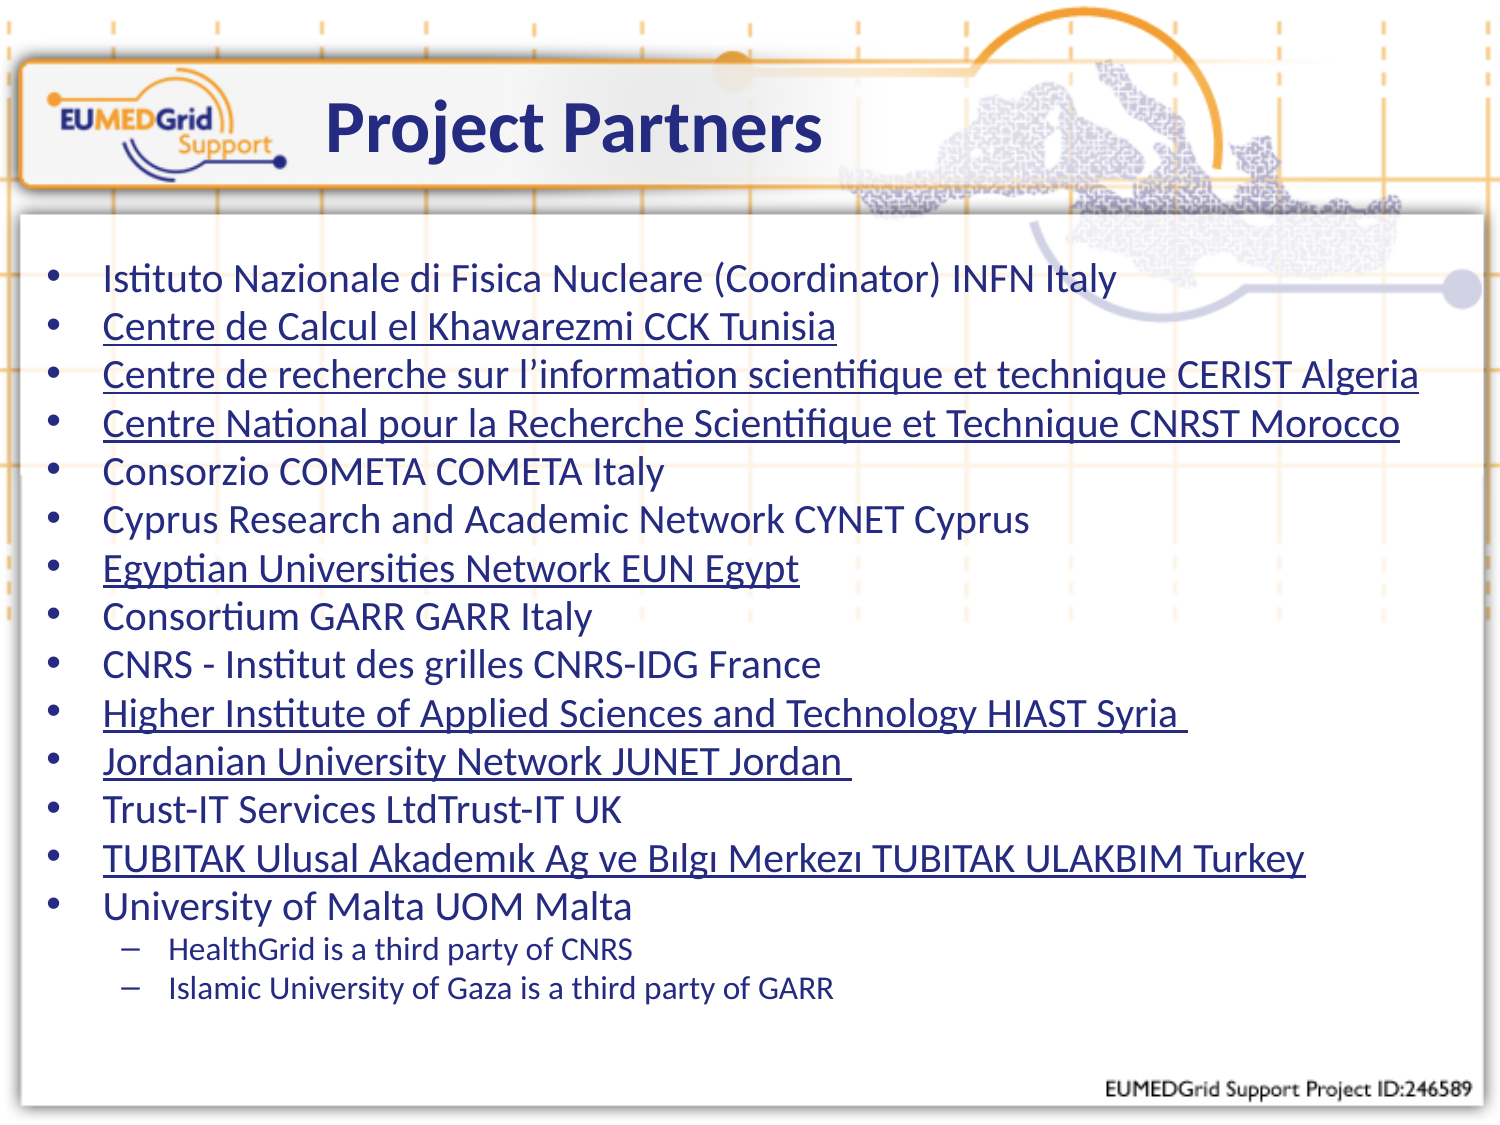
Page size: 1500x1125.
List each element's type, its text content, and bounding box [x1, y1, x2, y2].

picture [0, 0, 1500, 1125]
title Project Partners [309, 79, 1114, 166]
list Istituto Nazionale di Fisica Nucleare (Coordinator) INFN Italy Centre de Calcul el Khawarezmi CCK Tunisia Centre de recherche sur l’information scientifique et technique CERIST Algeria Centre National pour la Recherche Scientifique et Technique CNRST Morocco Consorzio COMETA COMETA Italy Cyprus Research and Academic Network CYNET Cyprus Egyptian Universities Network EUN Egypt Consortium GARR GARR Italy CNRS - Institut des grilles CNRS-IDG France Higher Institute of Applied Sciences and Technology HIAST Syria Jordanian University Network JUNET Jordan Trust-IT Services LtdTrust-IT UK TUBITAK Ulusal Akademık Ag ve Bılgı Merkezı TUBITAK ULAKBIM Turkey University of Malta UOM Malta HealthGrid is a third party of CNRS Islamic University of Gaza is a third party of GARR [31, 252, 1472, 1070]
